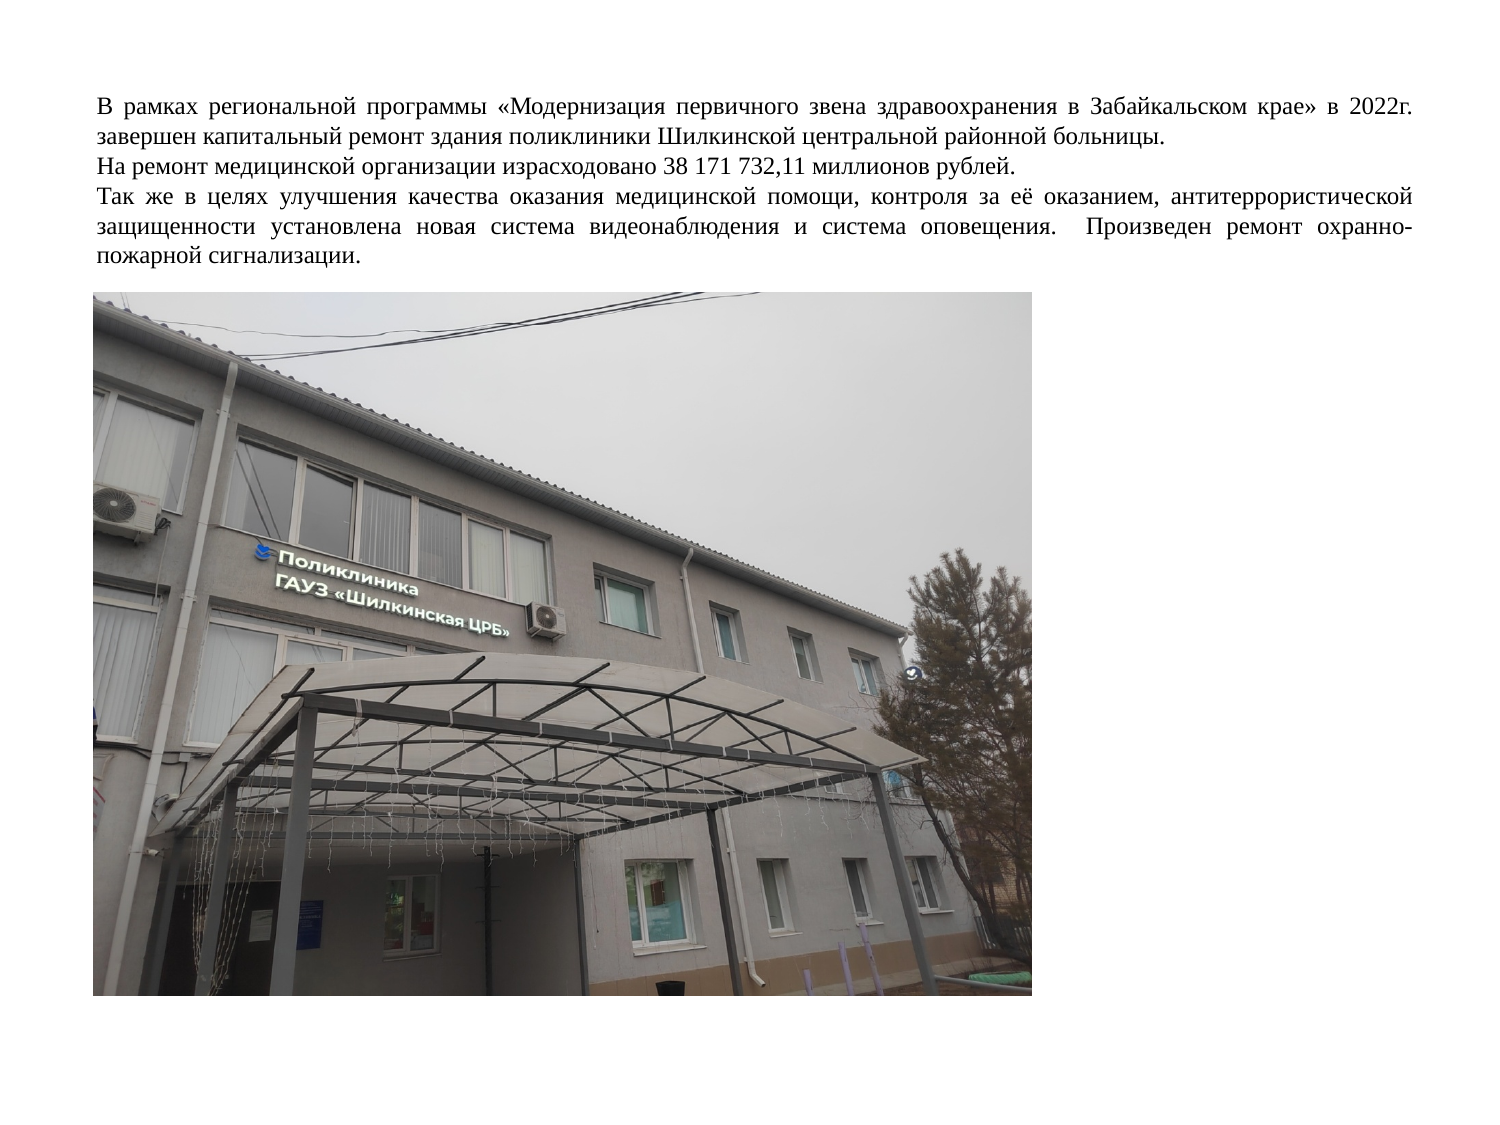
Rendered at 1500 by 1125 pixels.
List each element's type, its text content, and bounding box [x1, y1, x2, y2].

picture [93, 292, 1032, 997]
text_box В рамках региональной программы «Модернизация первичного звена здравоохранения в Забайкальском крае» в 2022г. завершен капитальный ремонт здания поликлиники Шилкинской центральной районной больницы. На ремонт медицинской организации израсходовано 38 171 732,11 миллионов рублей. Так же в целях улучшения качества оказания медицинской помощи, контроля за её оказанием, антитеррористической защищенности установлена новая система видеонаблюдения и система оповещения. Произведен ремонт охранно-пожарной сигнализации. [81, 81, 1430, 277]
